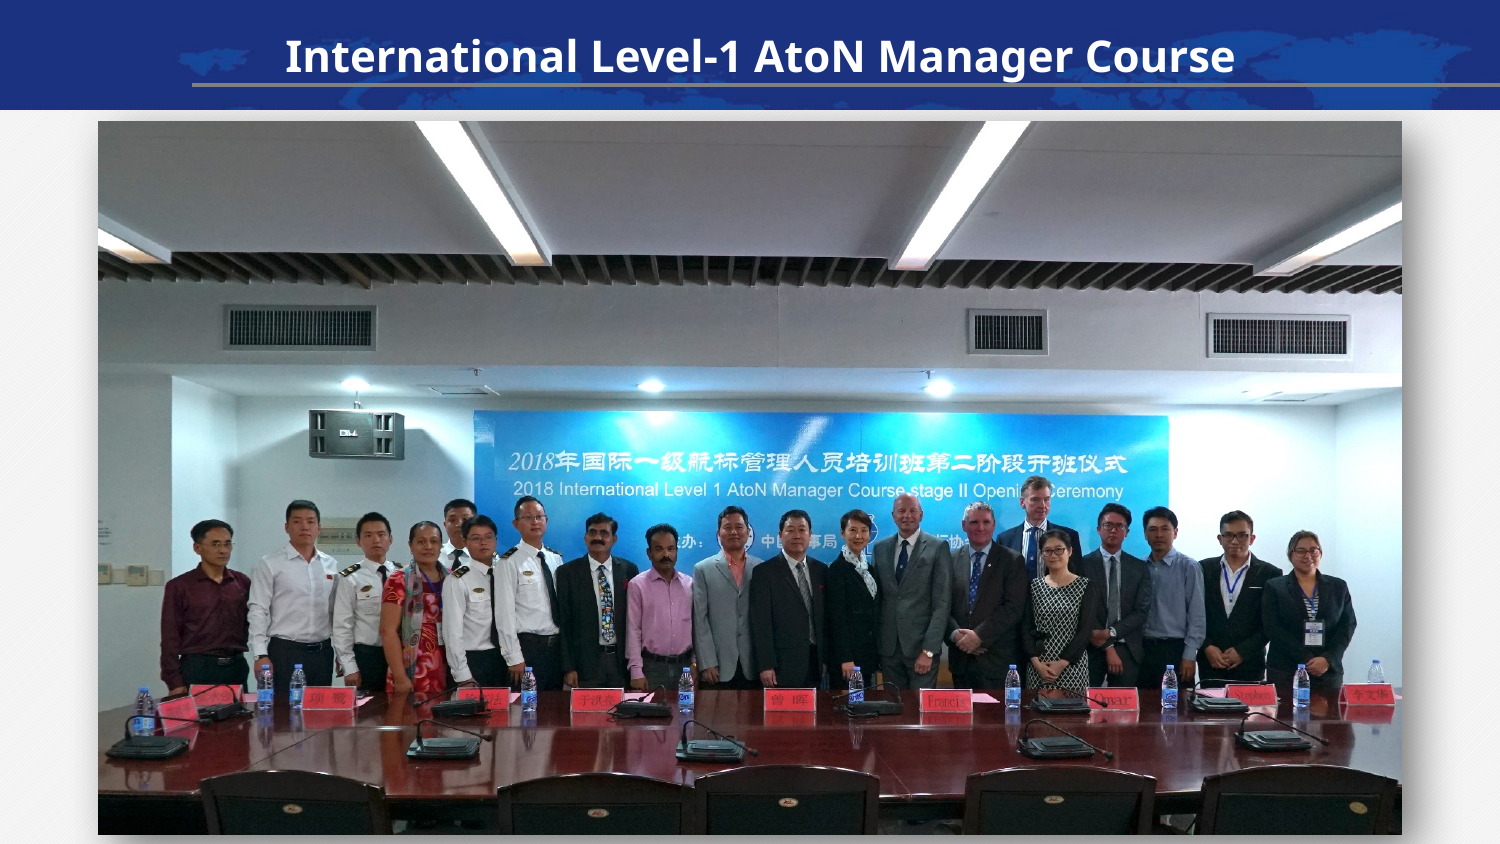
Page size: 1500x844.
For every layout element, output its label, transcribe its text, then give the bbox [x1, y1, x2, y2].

text_box International Level-1 AtoN Manager Course [209, 21, 1300, 89]
picture [0, 0, 1500, 110]
picture [98, 121, 1402, 835]
